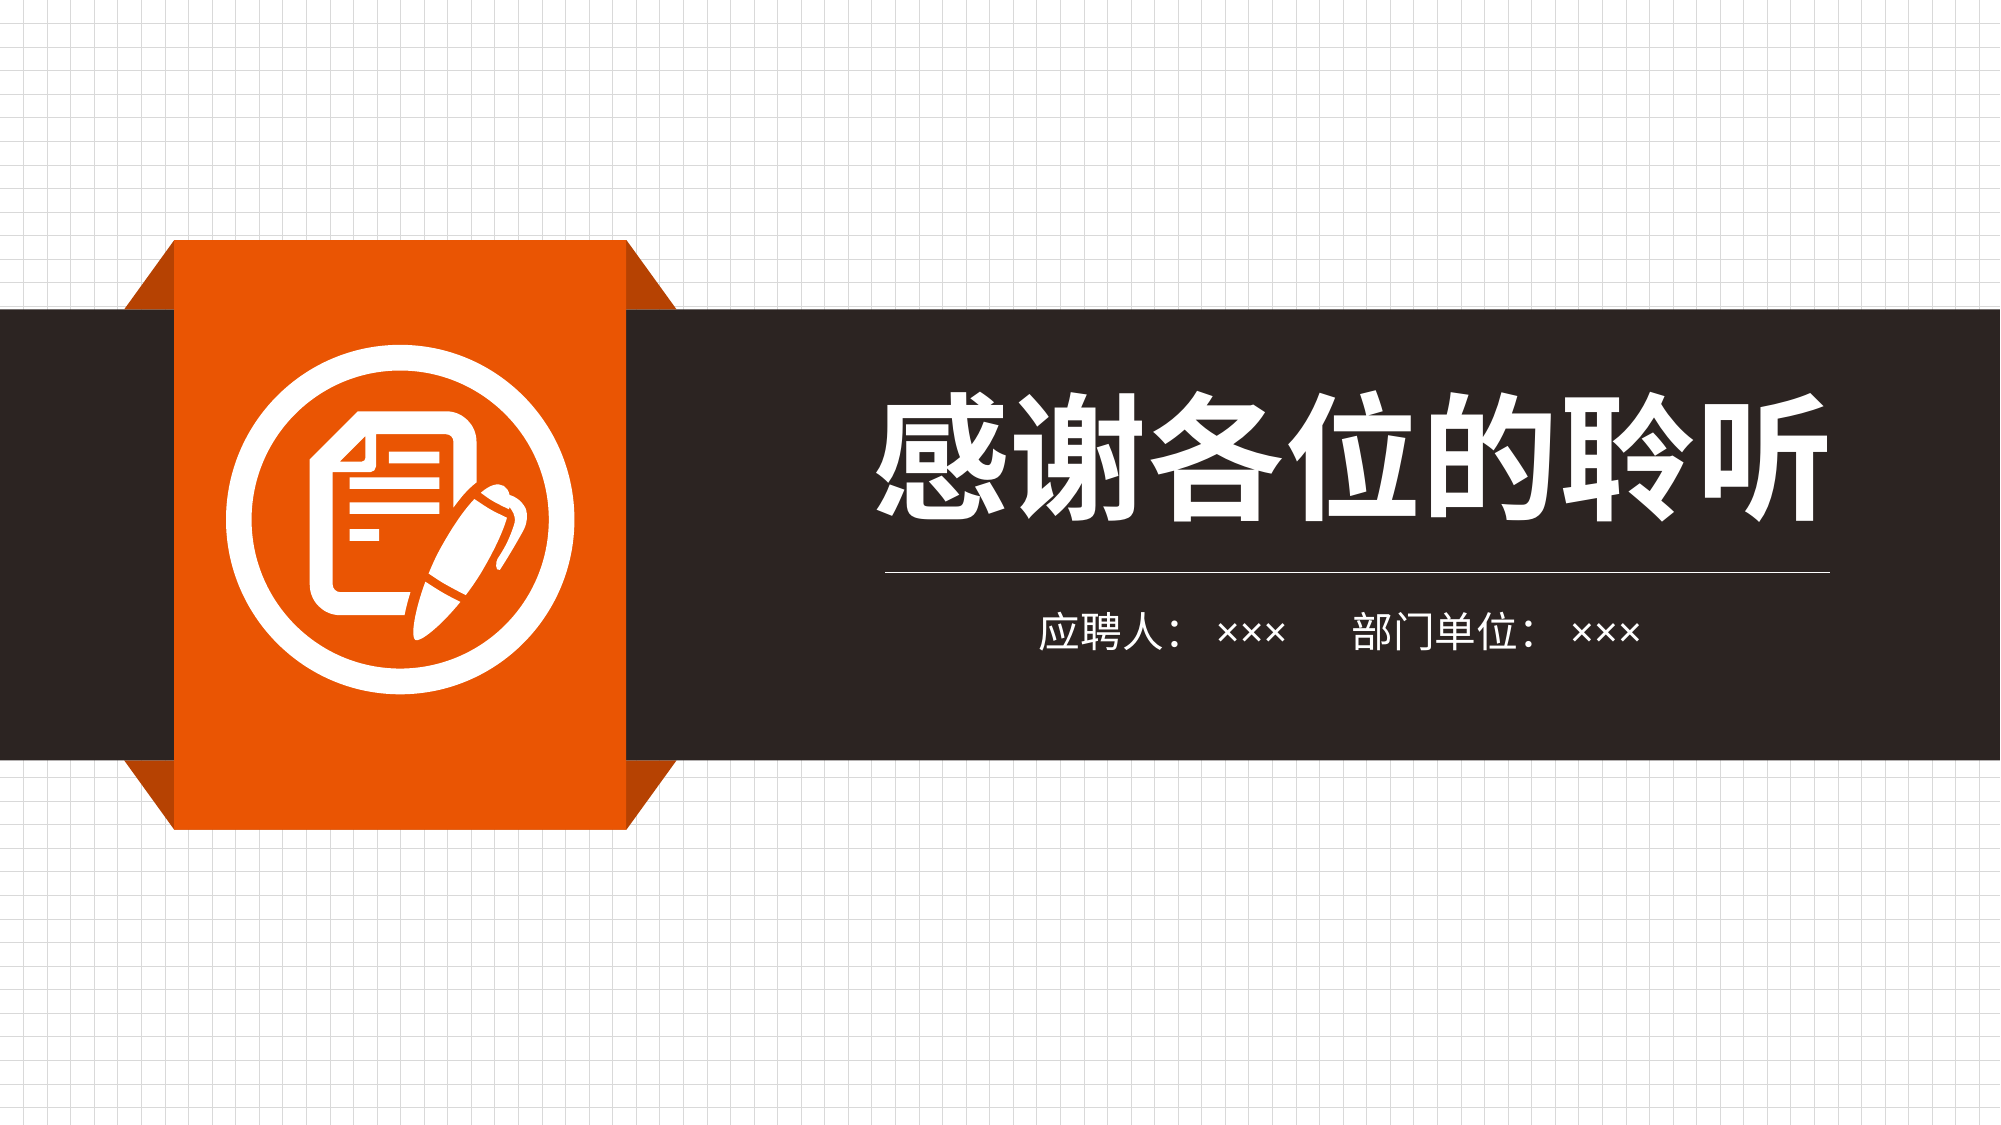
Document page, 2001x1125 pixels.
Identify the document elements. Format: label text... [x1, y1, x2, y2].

text_box [0, 309, 174, 761]
text_box [627, 309, 1357, 761]
text_box [627, 240, 677, 310]
text_box [124, 761, 174, 830]
text_box [226, 344, 575, 695]
text_box 感谢各位的聆听 [857, 364, 1357, 545]
text_box 感谢各位的聆听 [1358, 364, 1850, 545]
text_box [174, 240, 627, 830]
text_box 应聘人：××× 部门单位：××× [1358, 598, 1771, 733]
text_box [627, 761, 677, 829]
text_box [124, 240, 174, 310]
text_box 应聘人：××× 部门单位：××× [910, 598, 1357, 733]
text_box [1358, 309, 2000, 761]
